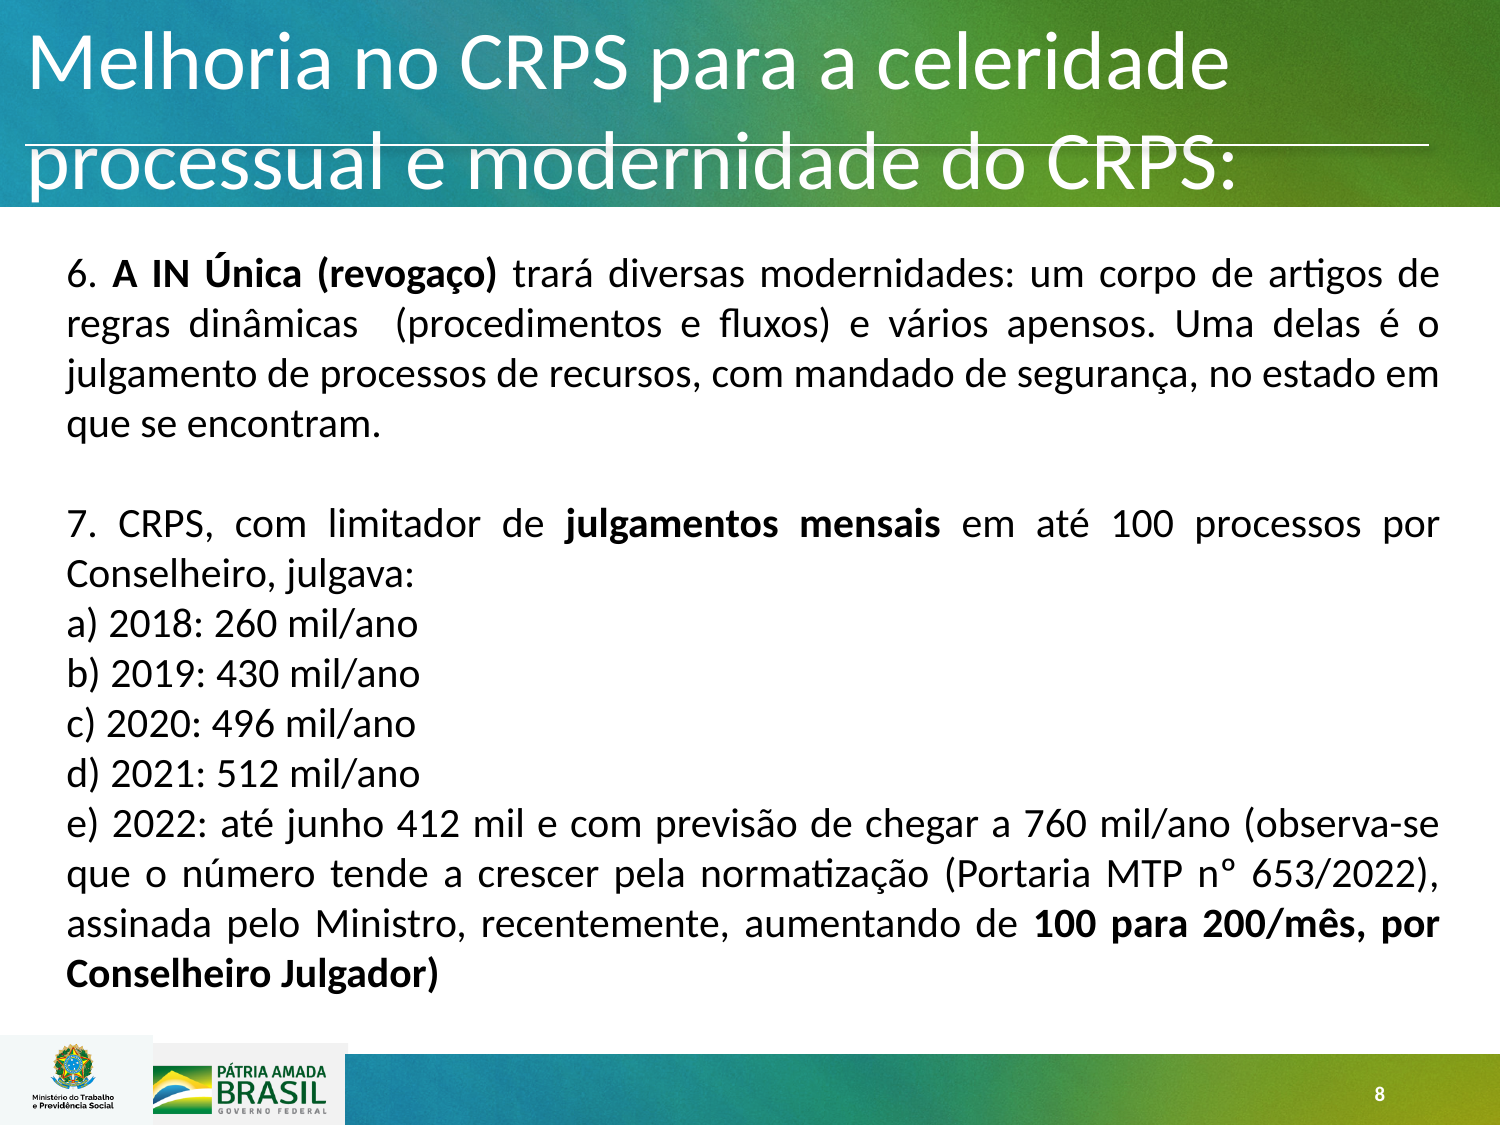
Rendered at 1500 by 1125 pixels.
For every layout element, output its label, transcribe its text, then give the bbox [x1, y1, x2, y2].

picture [0, 1035, 330, 1125]
text_box Melhoria no CRPS para a celeridade processual e modernidade do CRPS: [15, 207, 1420, 212]
picture [345, 1054, 1500, 1125]
text_box 6. A IN Única (revogaço) trará diversas modernidades: um corpo de artigos de regras dinâmicas (procedimentos e fluxos) e vários apensos. Uma delas é o julgamento de processos de recursos, com mandado de segurança, no estado em que se encontram. 7. CRPS, com limitador de julgamentos mensais em até 100 processos por Conselheiro, julgava: a) 2018: 260 mil/ano b) 2019: 430 mil/ano c) 2020: 496 mil/ano d) 2021: 512 mil/ano e) 2022: até junho 412 mil e com previsão de chegar a 760 mil/ano (observa-se que o número tende a crescer pela normatização (Portaria MTP nº 653/2022), assinada pelo Ministro, recentemente, aumentando de 100 para 200/mês, por Conselheiro Julgador) [51, 238, 1456, 1004]
picture [0, 0, 1500, 207]
